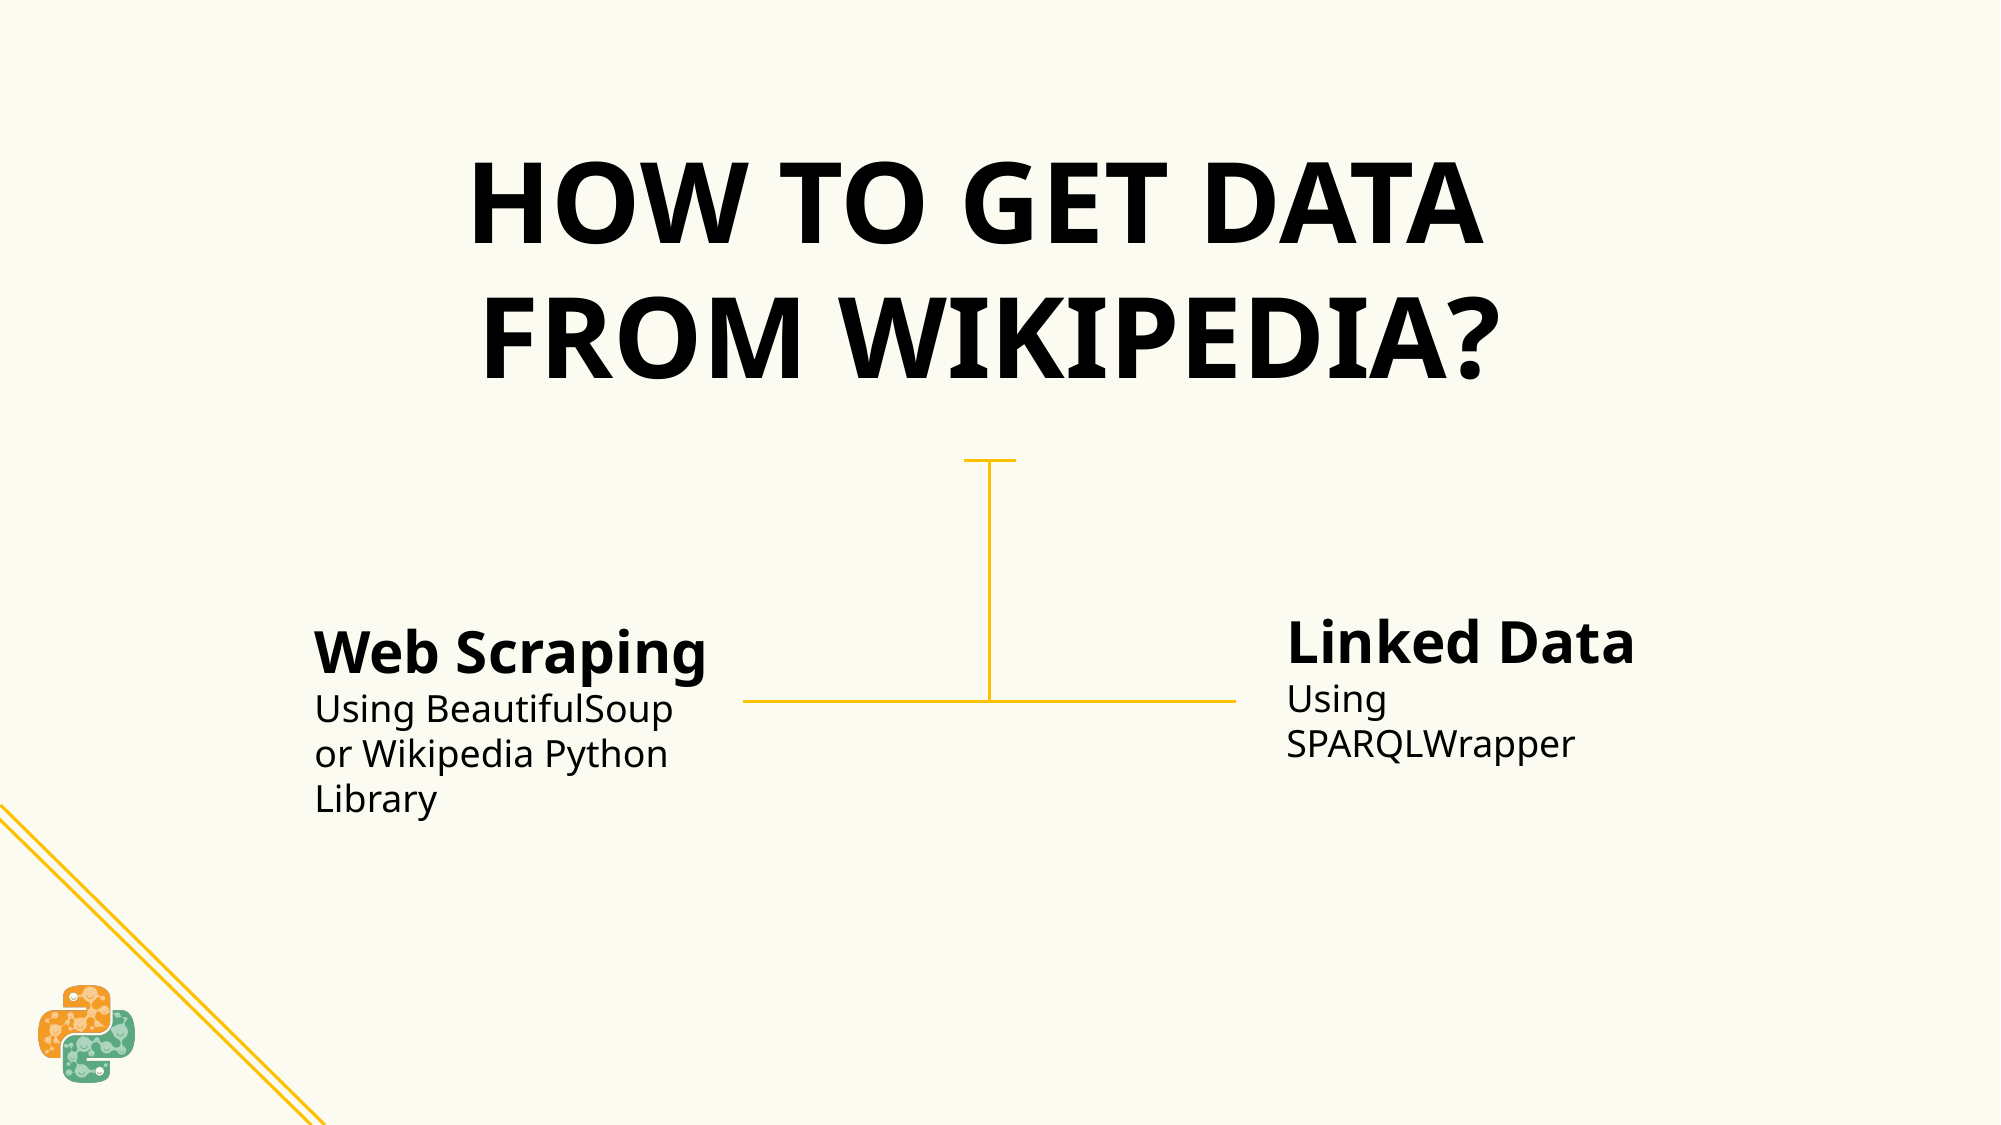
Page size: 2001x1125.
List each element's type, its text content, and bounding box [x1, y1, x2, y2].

text_box Linked Data Using SPARQLWrapper [1271, 562, 1701, 878]
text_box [0, 805, 325, 1125]
text_box HOW TO GET DATA FROM WIKIPEDIA? [450, 123, 1529, 558]
text_box Web Scraping Using BeautifulSoup or Wikipedia Python Library [299, 572, 729, 828]
picture [38, 985, 135, 1083]
